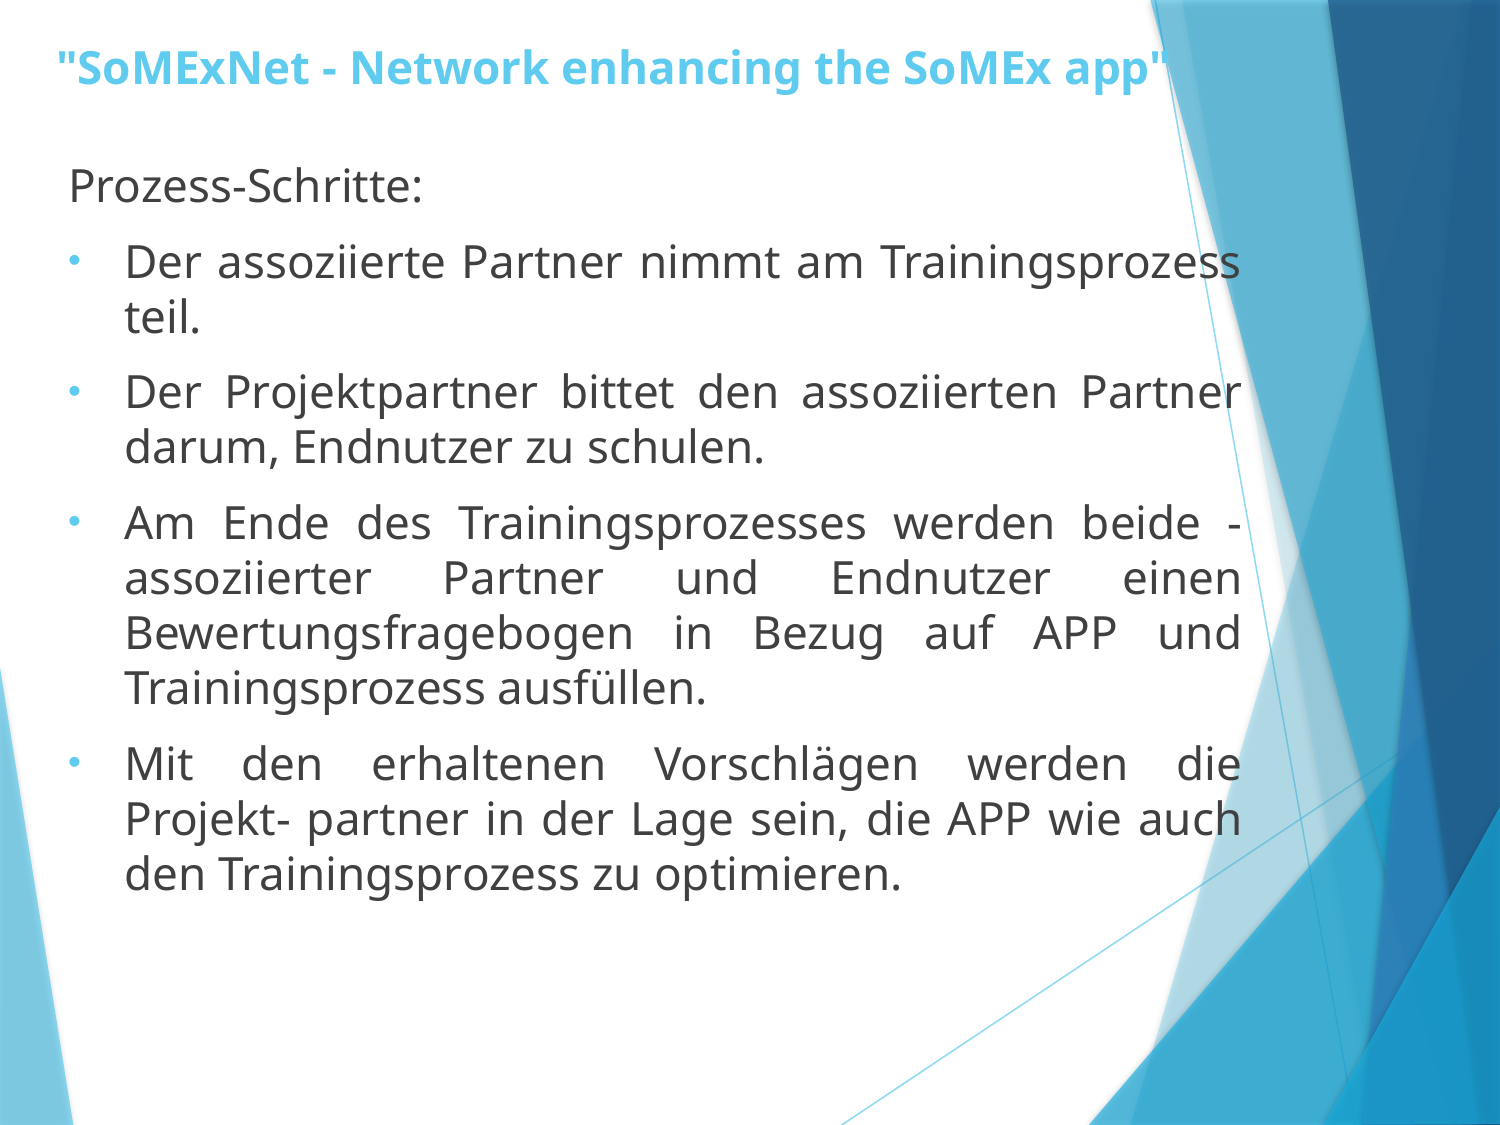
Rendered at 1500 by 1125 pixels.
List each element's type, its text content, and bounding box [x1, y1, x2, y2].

list Prozess-Schritte: Der assoziierte Partner nimmt am Trainingsprozess teil. Der Projektpartner bittet den assoziierten Partner darum, Endnutzer zu schulen. Am Ende des Trainingsprozesses werden beide - assoziierter Partner und Endnutzer einen Bewertungsfragebogen in Bezug auf APP und Trainingsprozess ausfüllen. Mit den erhaltenen Vorschlägen werden die Projekt- partner in der Lage sein, die APP wie auch den Trainingsprozess zu optimieren. [53, 149, 1258, 1083]
title "SoMExNet - Network enhancing the SoMEx app" [41, 30, 1415, 114]
